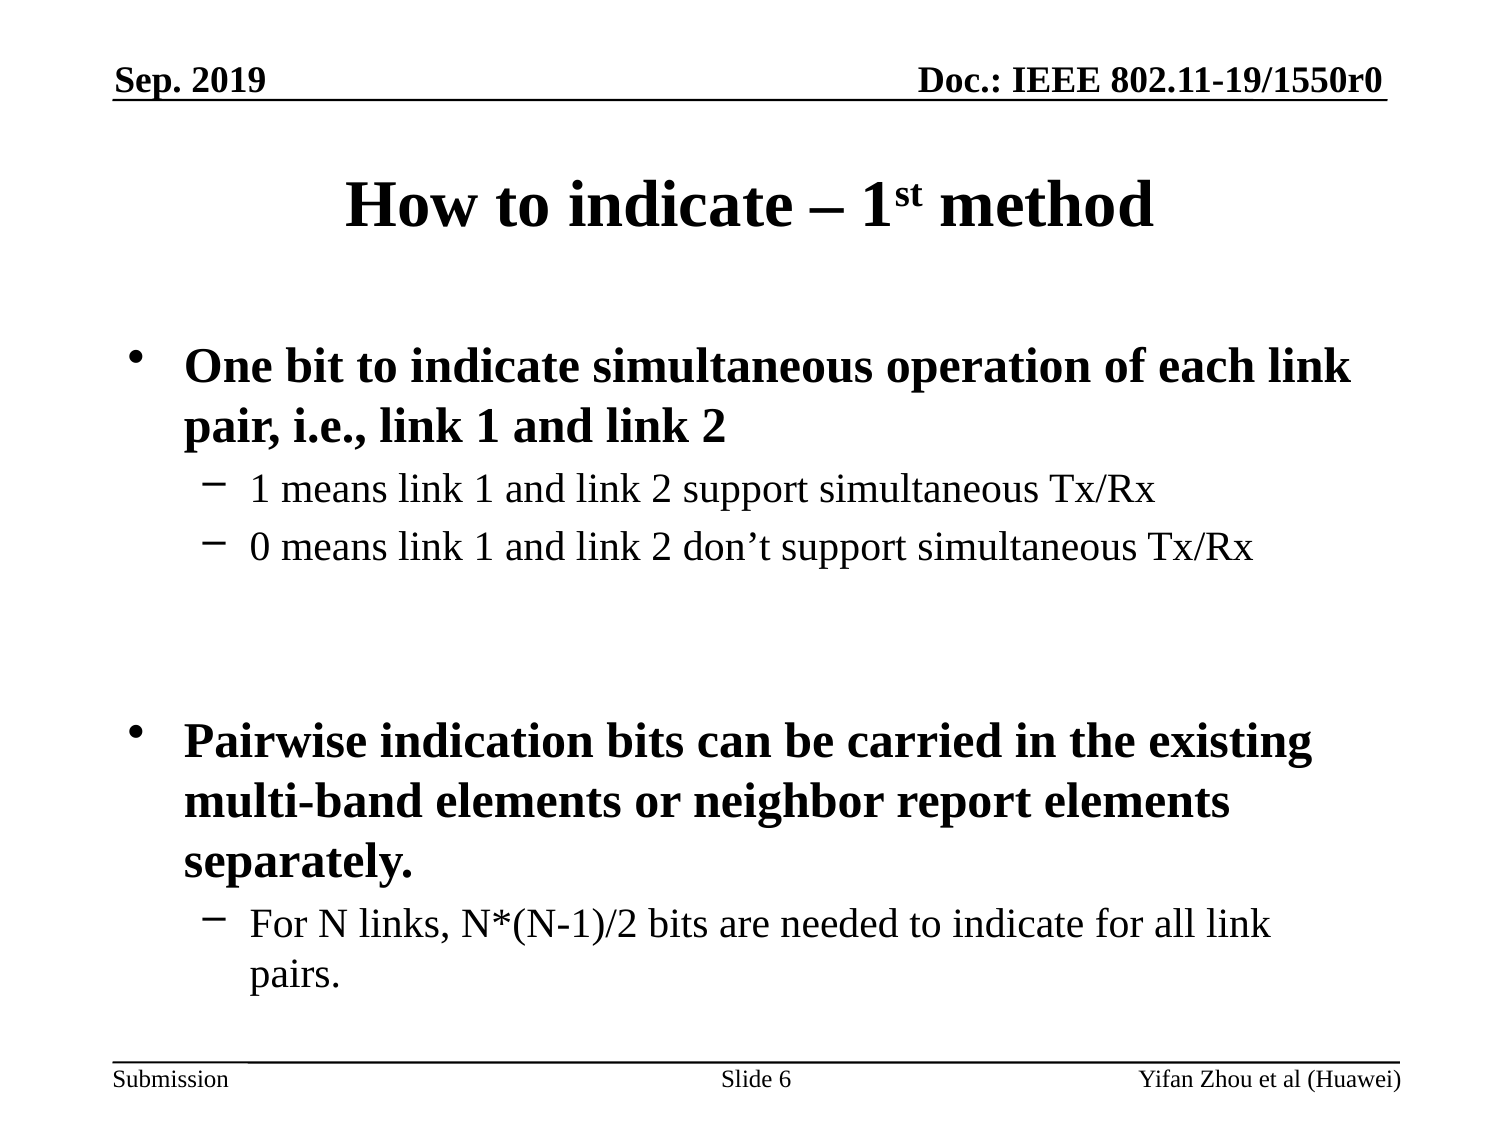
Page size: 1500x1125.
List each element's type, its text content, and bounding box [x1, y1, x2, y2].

slide_number Slide 6 [712, 1061, 800, 1093]
footer Yifan Zhou et al (Huawei) [1134, 1061, 1402, 1093]
title How to indicate – 1st method [112, 112, 1388, 288]
list One bit to indicate simultaneous operation of each link pair, i.e., link 1 and link 2 1 means link 1 and link 2 support simultaneous Tx/Rx 0 means link 1 and link 2 don’t support simultaneous Tx/Rx Pairwise indication bits can be carried in the existing multi-band elements or neighbor report elements separately. For N links, N*(N-1)/2 bits are needed to indicate for all link pairs. [112, 324, 1388, 1001]
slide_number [114, 54, 269, 101]
